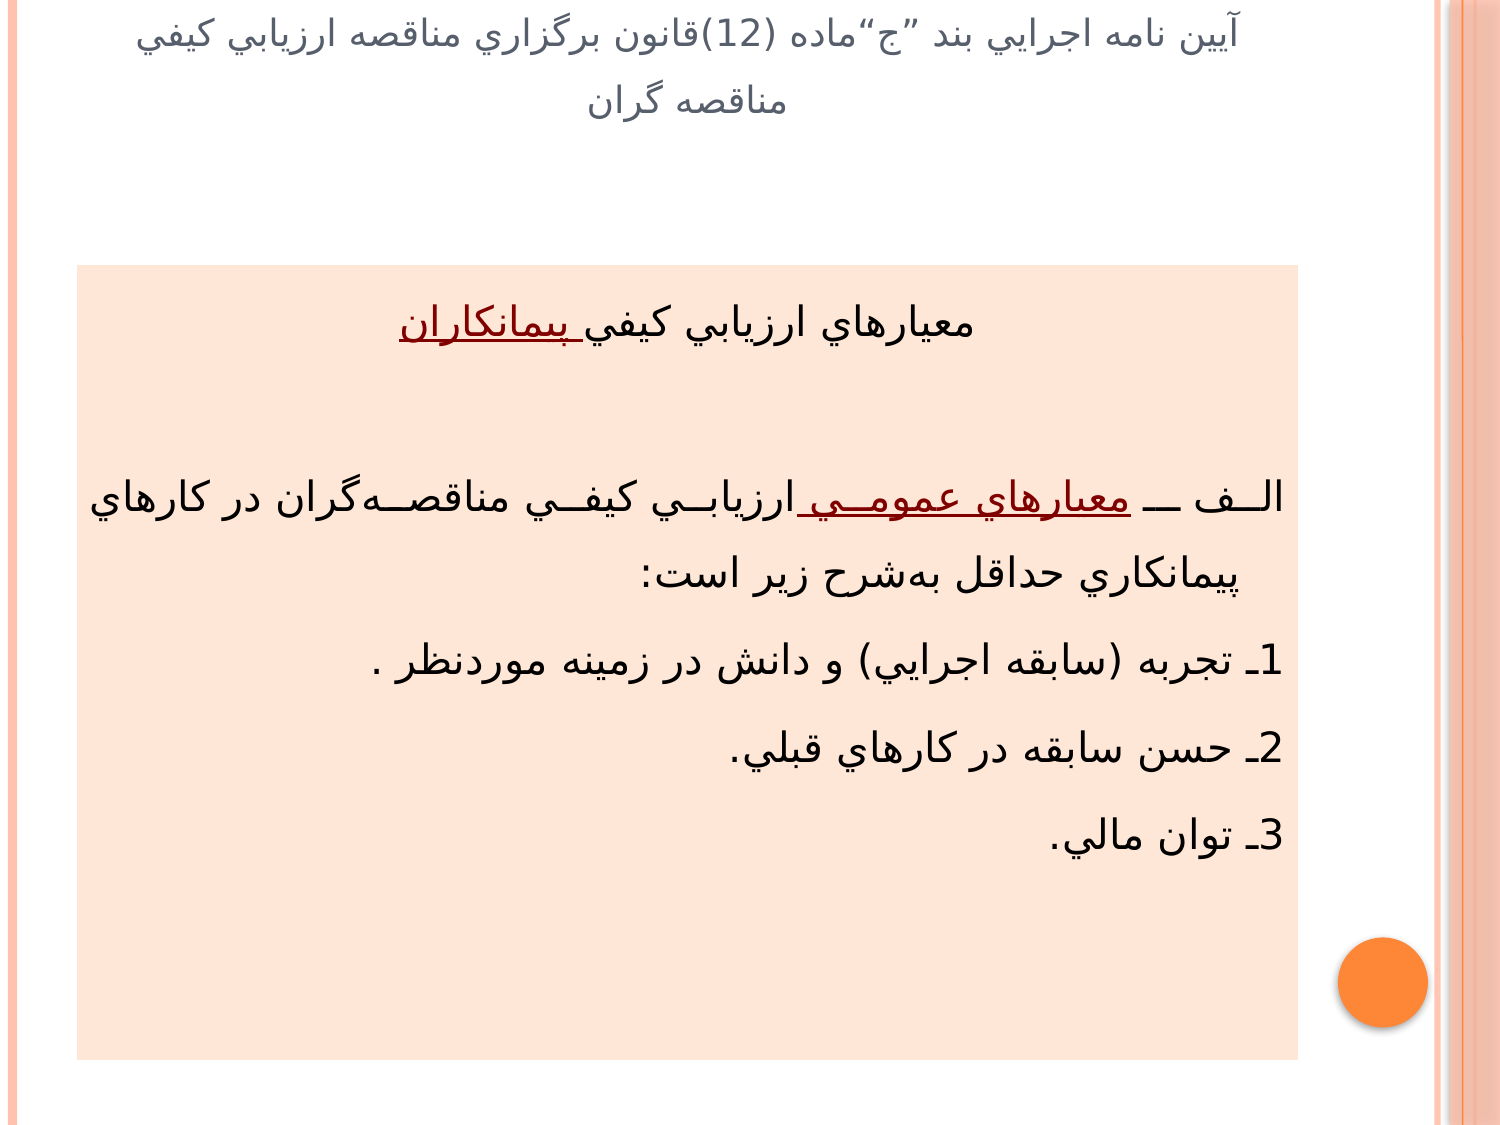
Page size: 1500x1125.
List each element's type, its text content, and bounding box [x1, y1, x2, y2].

list معيارهاي ارزيابي كيفي پيمانكاران الف ـ معيارهاي عمومي ارزيابي كيفي مناقصه‌گران در كارهاي پيمانكاري حداقل به‌شرح زير است: 1ـ تجربه (سابقه اجرايي) و دانش در زمينه موردنظر . 2ـ حسن سابقه در كارهاي قبلي. 3ـ توان مالي. [73, 260, 1302, 1064]
title آيين نامه اجرايي بند ”ج“ماده (12)قانون برگزاري مناقصه ارزيابي كيفي مناقصه گران [75, 45, 1300, 129]
